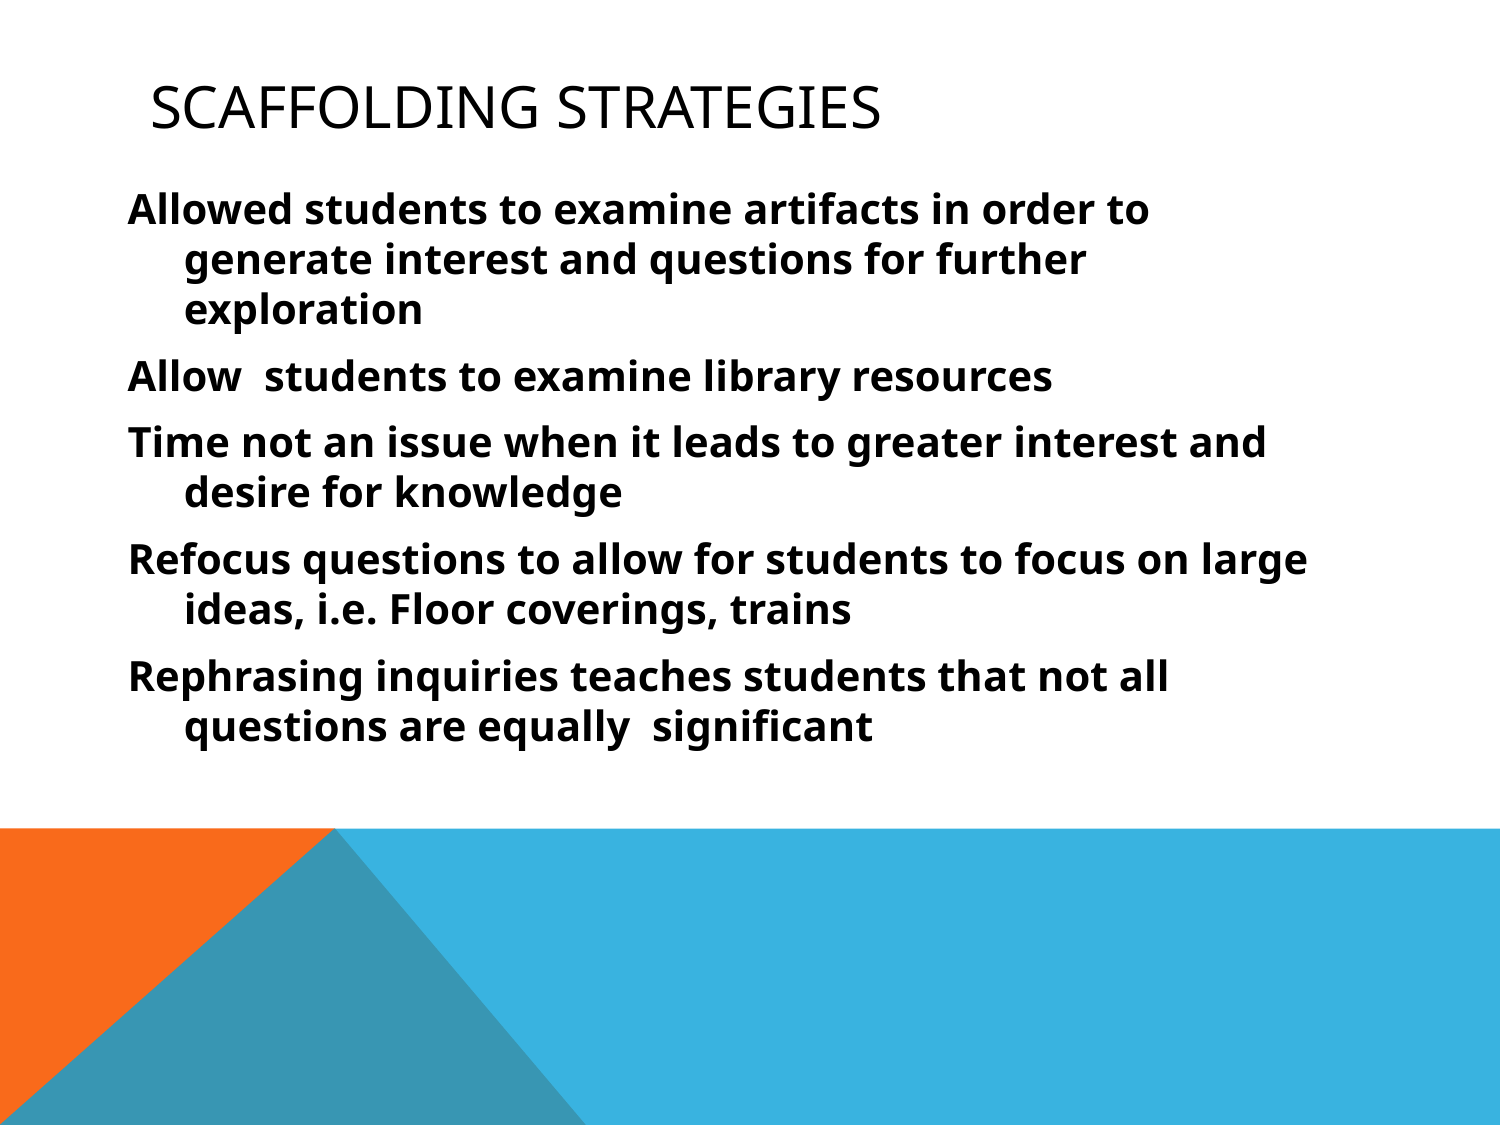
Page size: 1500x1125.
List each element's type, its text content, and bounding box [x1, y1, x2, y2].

title Scaffolding Strategies [135, 60, 1369, 150]
list Allowed students to examine artifacts in order to generate interest and questions for further exploration Allow students to examine library resources Time not an issue when it leads to greater interest and desire for knowledge Refocus questions to allow for students to focus on large ideas, i.e. Floor coverings, trains Rephrasing inquiries teaches students that not all questions are equally significant [112, 174, 1347, 763]
